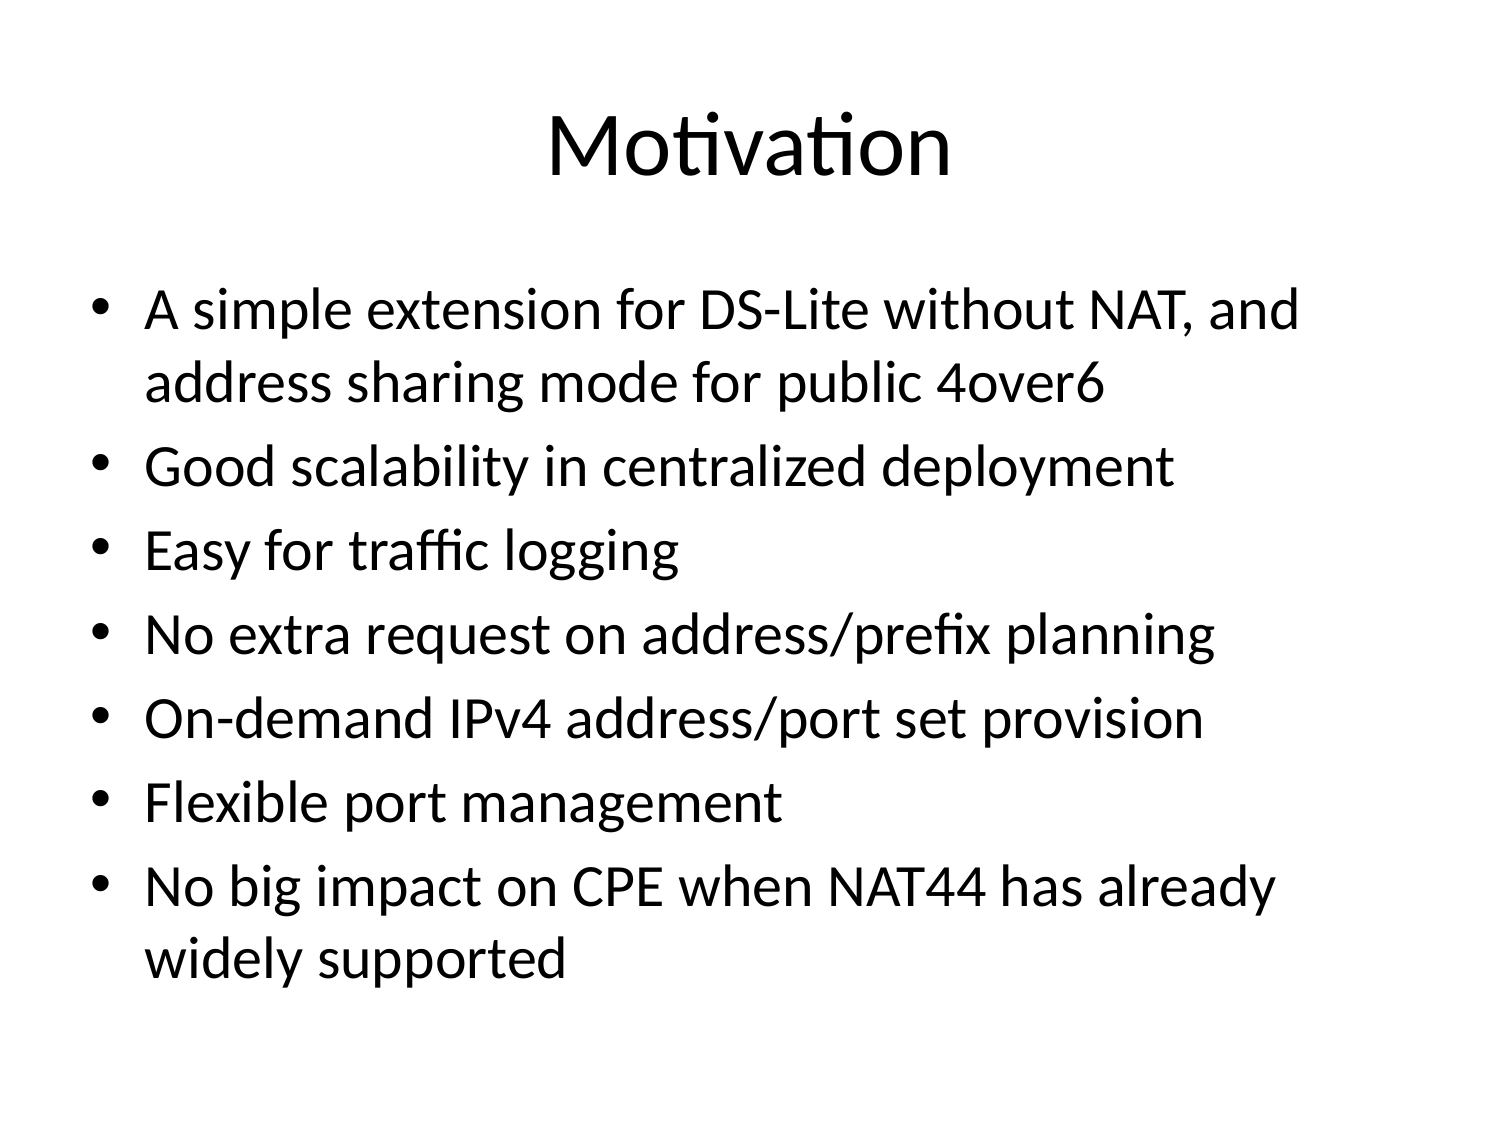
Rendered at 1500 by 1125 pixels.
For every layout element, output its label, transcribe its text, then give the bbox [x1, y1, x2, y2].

title Motivation [75, 45, 1425, 233]
list A simple extension for DS-Lite without NAT, and address sharing mode for public 4over6 Good scalability in centralized deployment Easy for traffic logging No extra request on address/prefix planning On-demand IPv4 address/port set provision Flexible port management No big impact on CPE when NAT44 has already widely supported [75, 262, 1425, 1005]
